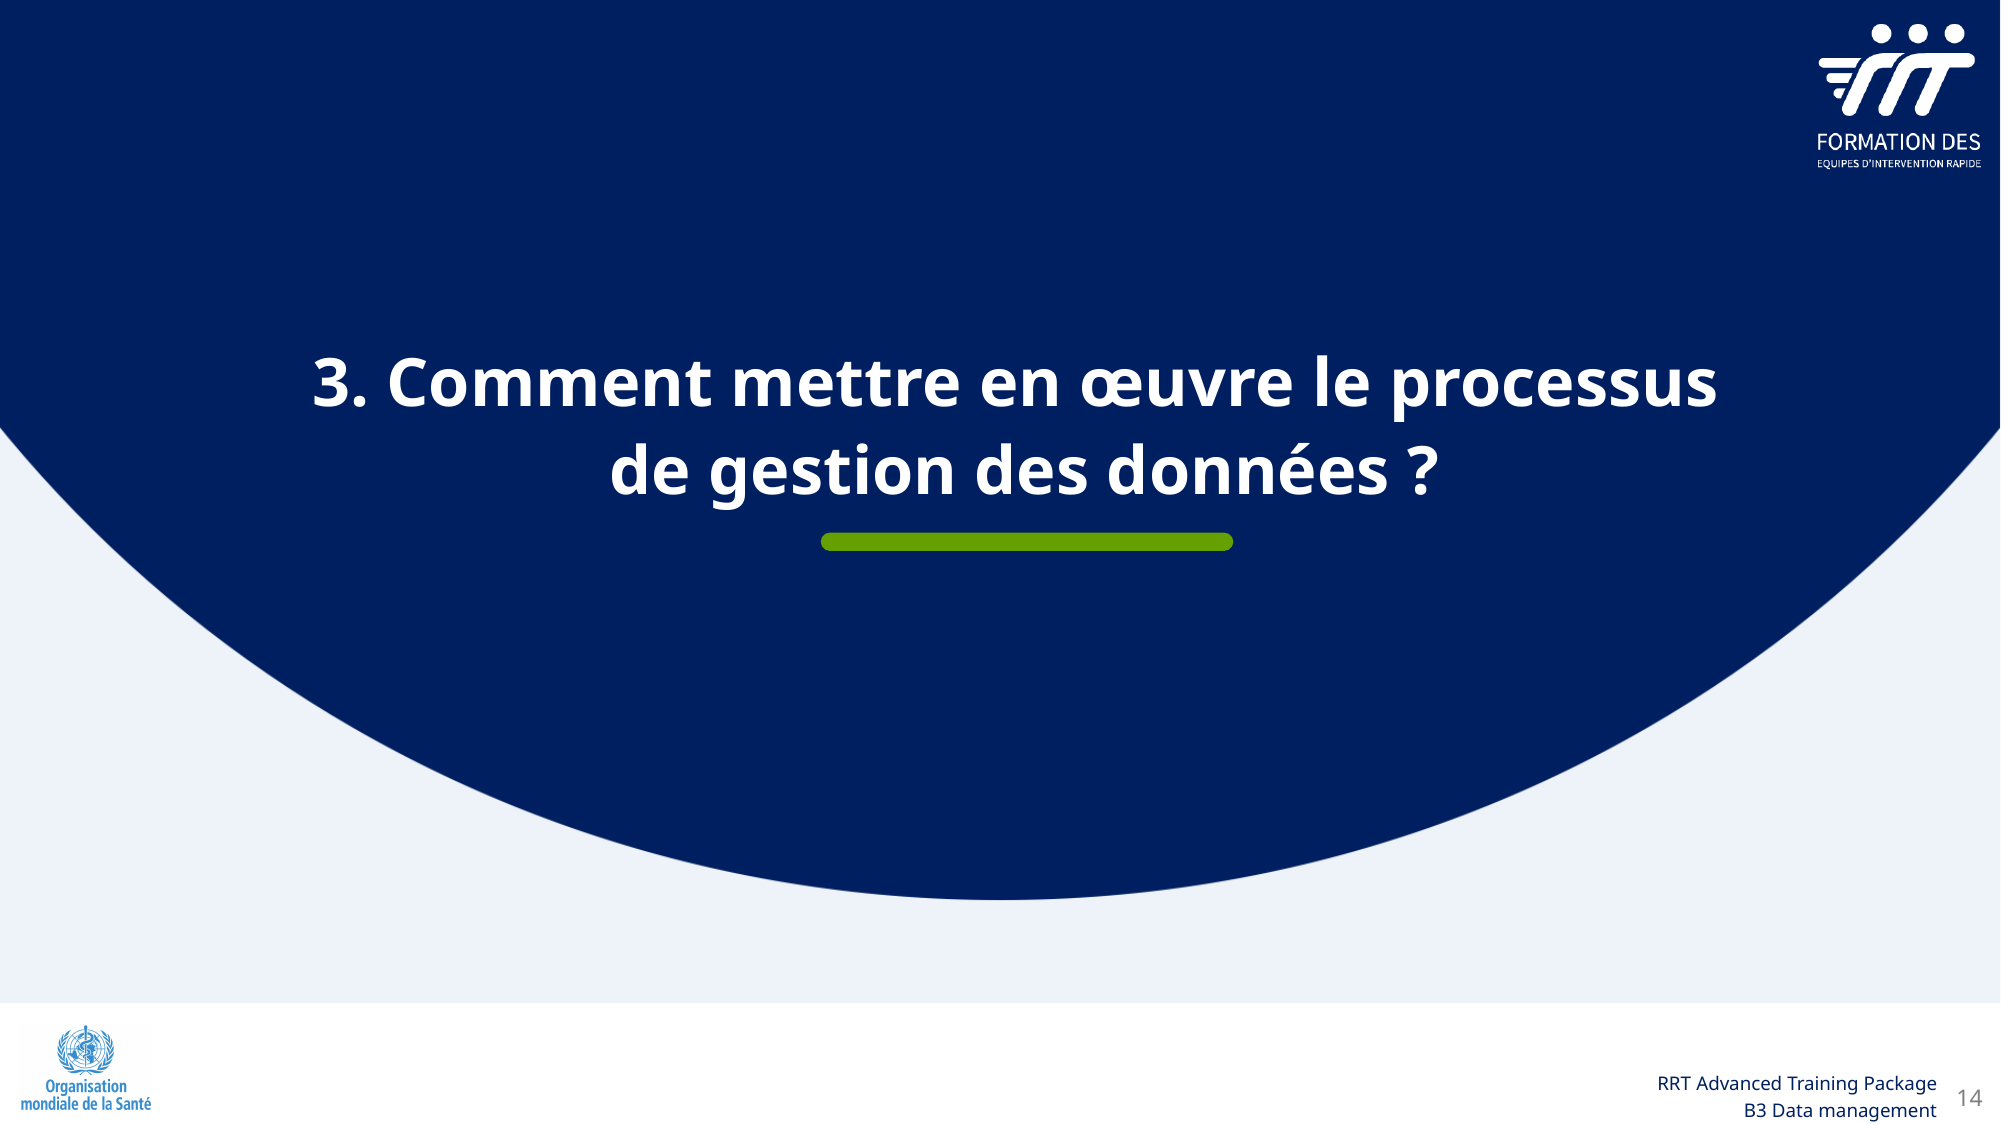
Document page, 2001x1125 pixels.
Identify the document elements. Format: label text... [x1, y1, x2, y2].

list 3. Comment mettre en œuvre le processus de gestion des données ? [93, 266, 1956, 575]
picture [20, 1024, 152, 1111]
picture [0, 0, 2001, 1003]
